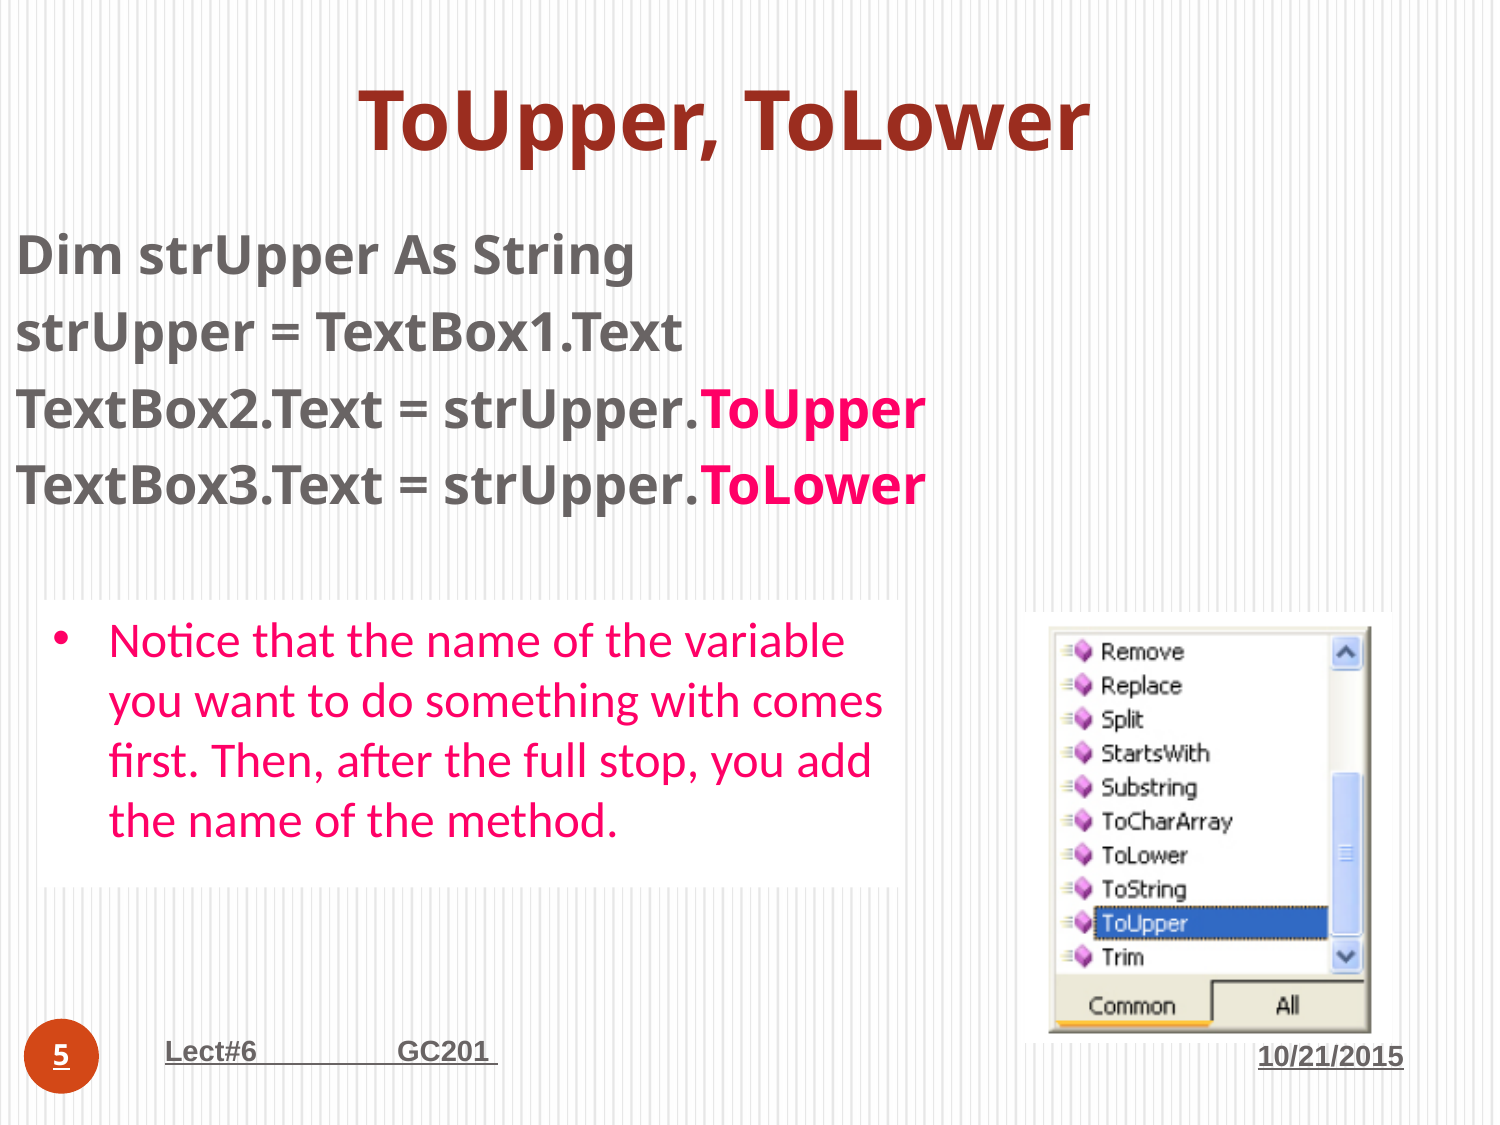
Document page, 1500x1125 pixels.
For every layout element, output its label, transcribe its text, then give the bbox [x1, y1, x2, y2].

text_box Notice that the name of the variable you want to do something with comes first. Then, after the full stop, you add the name of the method. [37, 599, 900, 888]
footer Lect#6 GC201 [150, 1012, 800, 1088]
title ToUpper, ToLower [49, 0, 1401, 242]
slide_number 5 [23, 1018, 99, 1094]
subtitle Dim strUpper As String strUpper = TextBox1.Text TextBox2.Text = strUpper.ToUpper TextBox3.Text = strUpper.ToLower [0, 212, 1351, 613]
picture [1024, 612, 1393, 1043]
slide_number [1012, 1015, 1419, 1094]
